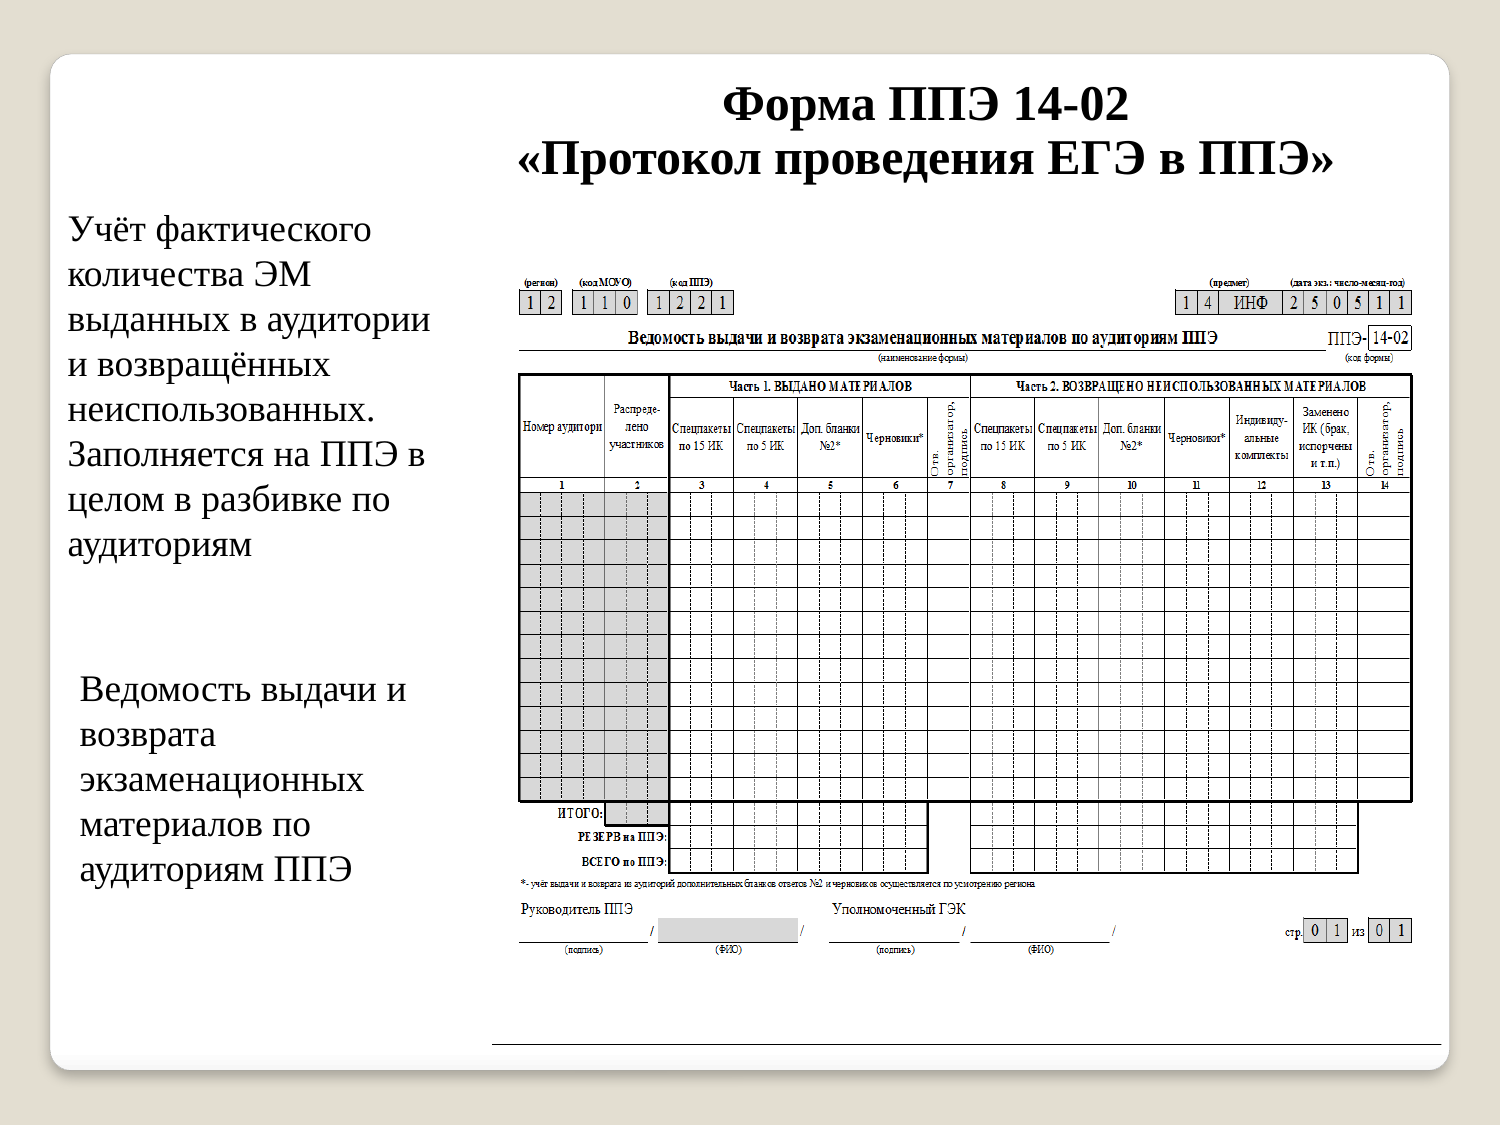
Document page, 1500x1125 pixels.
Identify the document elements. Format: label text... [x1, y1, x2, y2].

text_box Ведомость выдачи и возврата экзаменационных материалов по аудиториям ППЭ [64, 656, 484, 897]
text_box Учёт фактического количества ЭМ выданных в аудитории и возвращённых неиспользованных. Заполняется на ППЭ в целом в разбивке по аудиториям [53, 196, 475, 571]
text_box Форма ППЭ 14-02 «Протокол проведения ЕГЭ в ППЭ» [375, 70, 1477, 247]
picture [491, 234, 1442, 1046]
